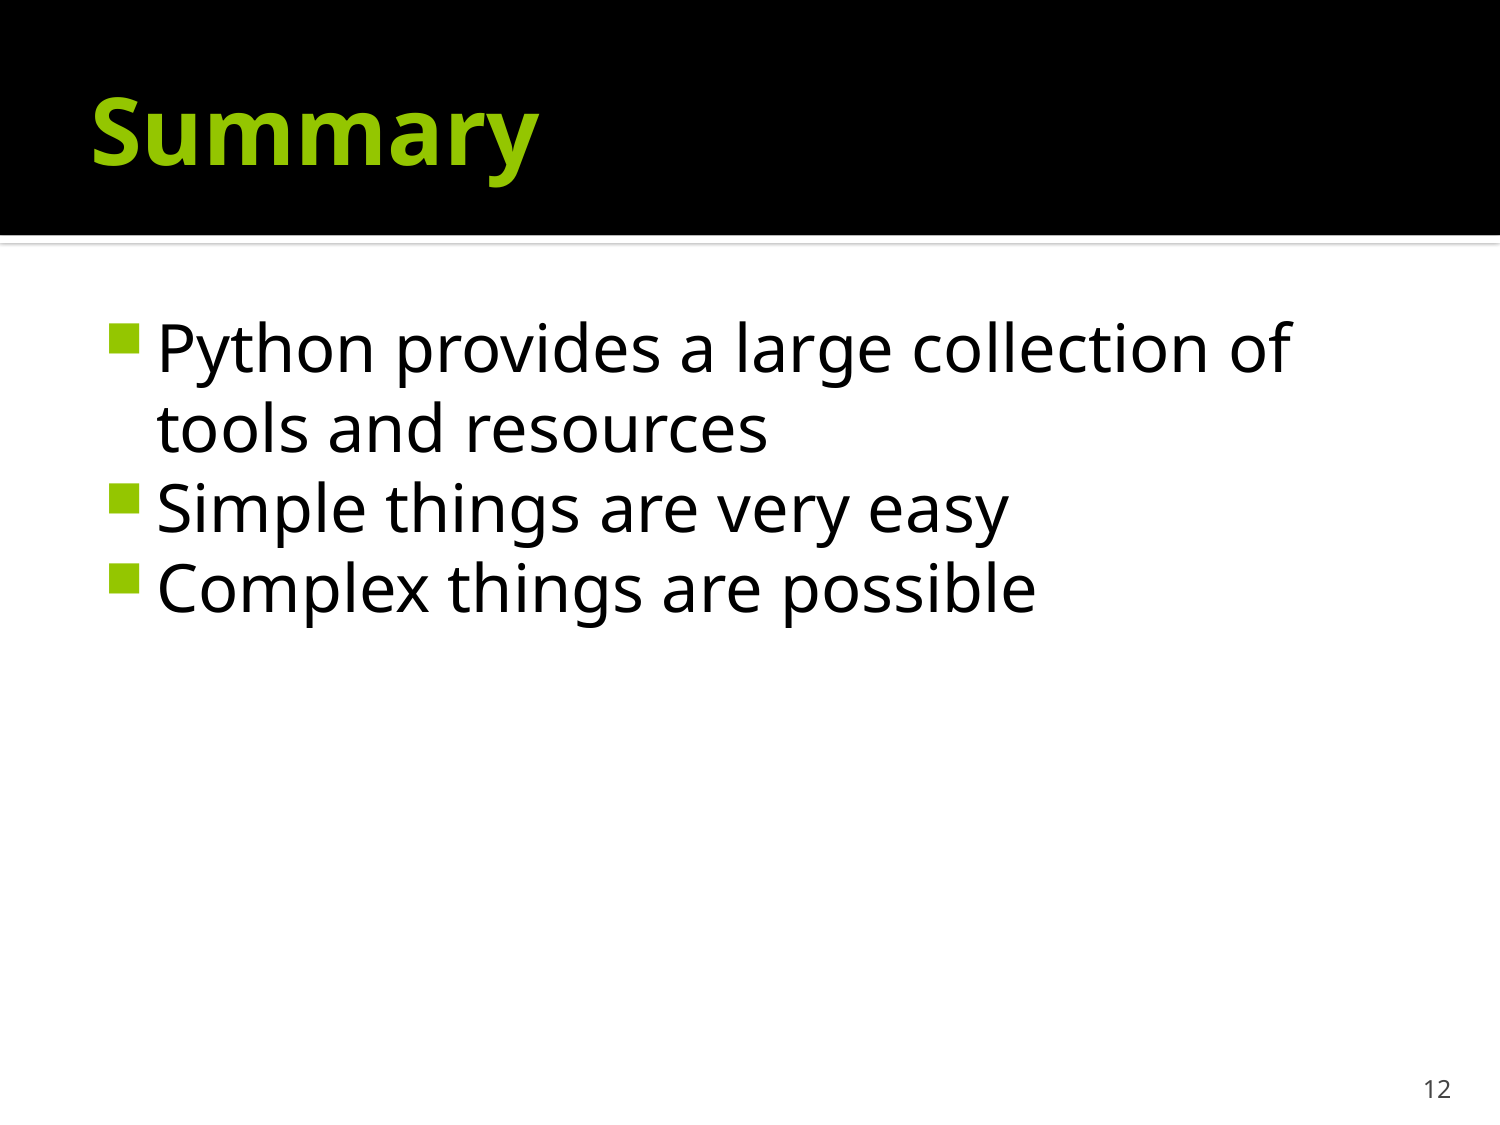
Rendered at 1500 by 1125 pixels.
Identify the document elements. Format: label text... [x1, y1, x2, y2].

list Python provides a large collection of tools and resources Simple things are very easy Complex things are possible [75, 291, 1425, 1050]
slide_number 12 [1345, 1062, 1467, 1108]
title Summary [75, 25, 1425, 231]
